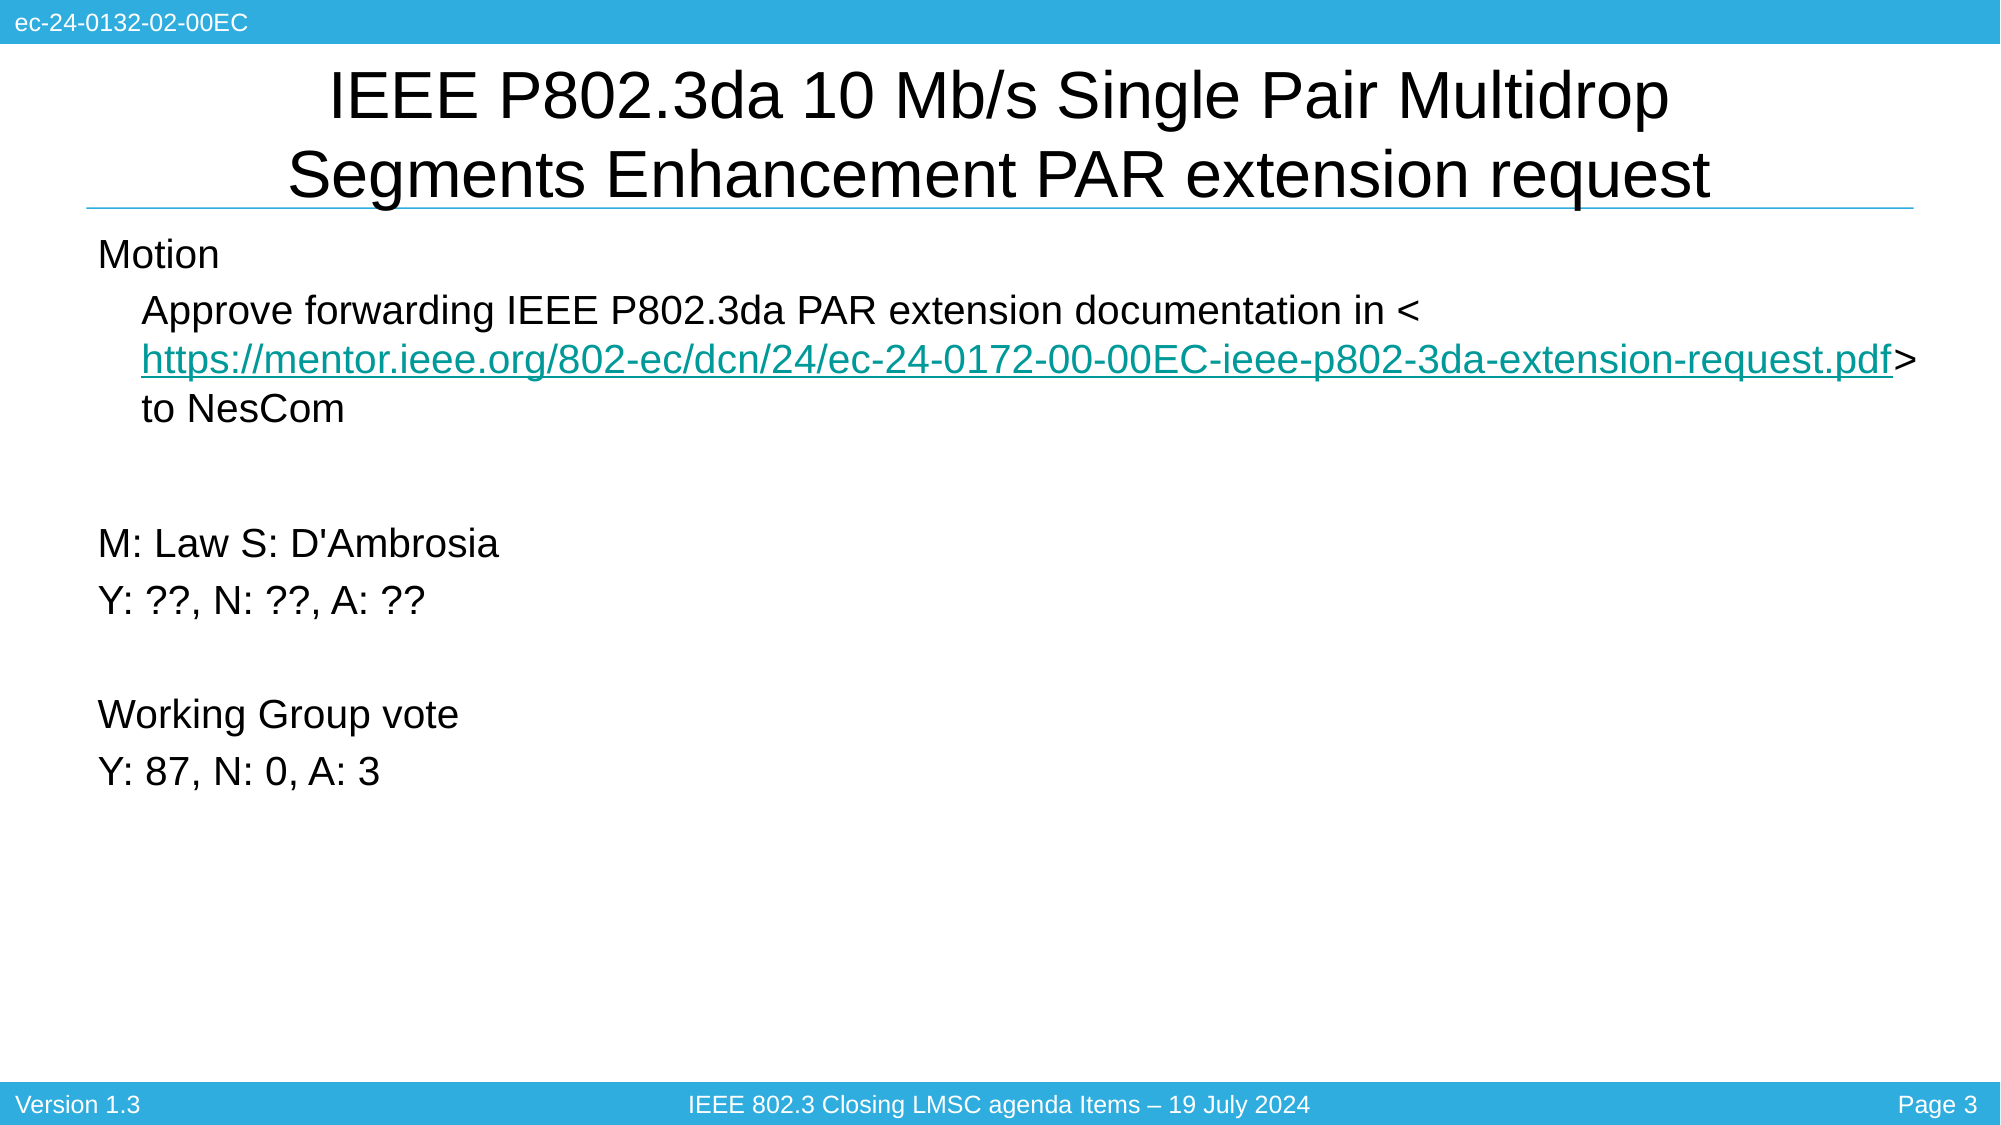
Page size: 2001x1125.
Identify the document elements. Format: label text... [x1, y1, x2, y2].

title IEEE P802.3da 10 Mb/s Single Pair Multidrop Segments Enhancement PAR extension request [70, 66, 1930, 197]
list Motion Approve forwarding IEEE P802.3da PAR extension documentation in <https://mentor.ieee.org/802-ec/dcn/24/ec-24-0172-00-00EC-ieee-p802-3da-extension-request.pdf> to NesCom M: Law S: D'Ambrosia Y: ??, N: ??, A: ?? Working Group vote Y: 87, N: 0, A: 3 [39, 220, 1945, 1059]
